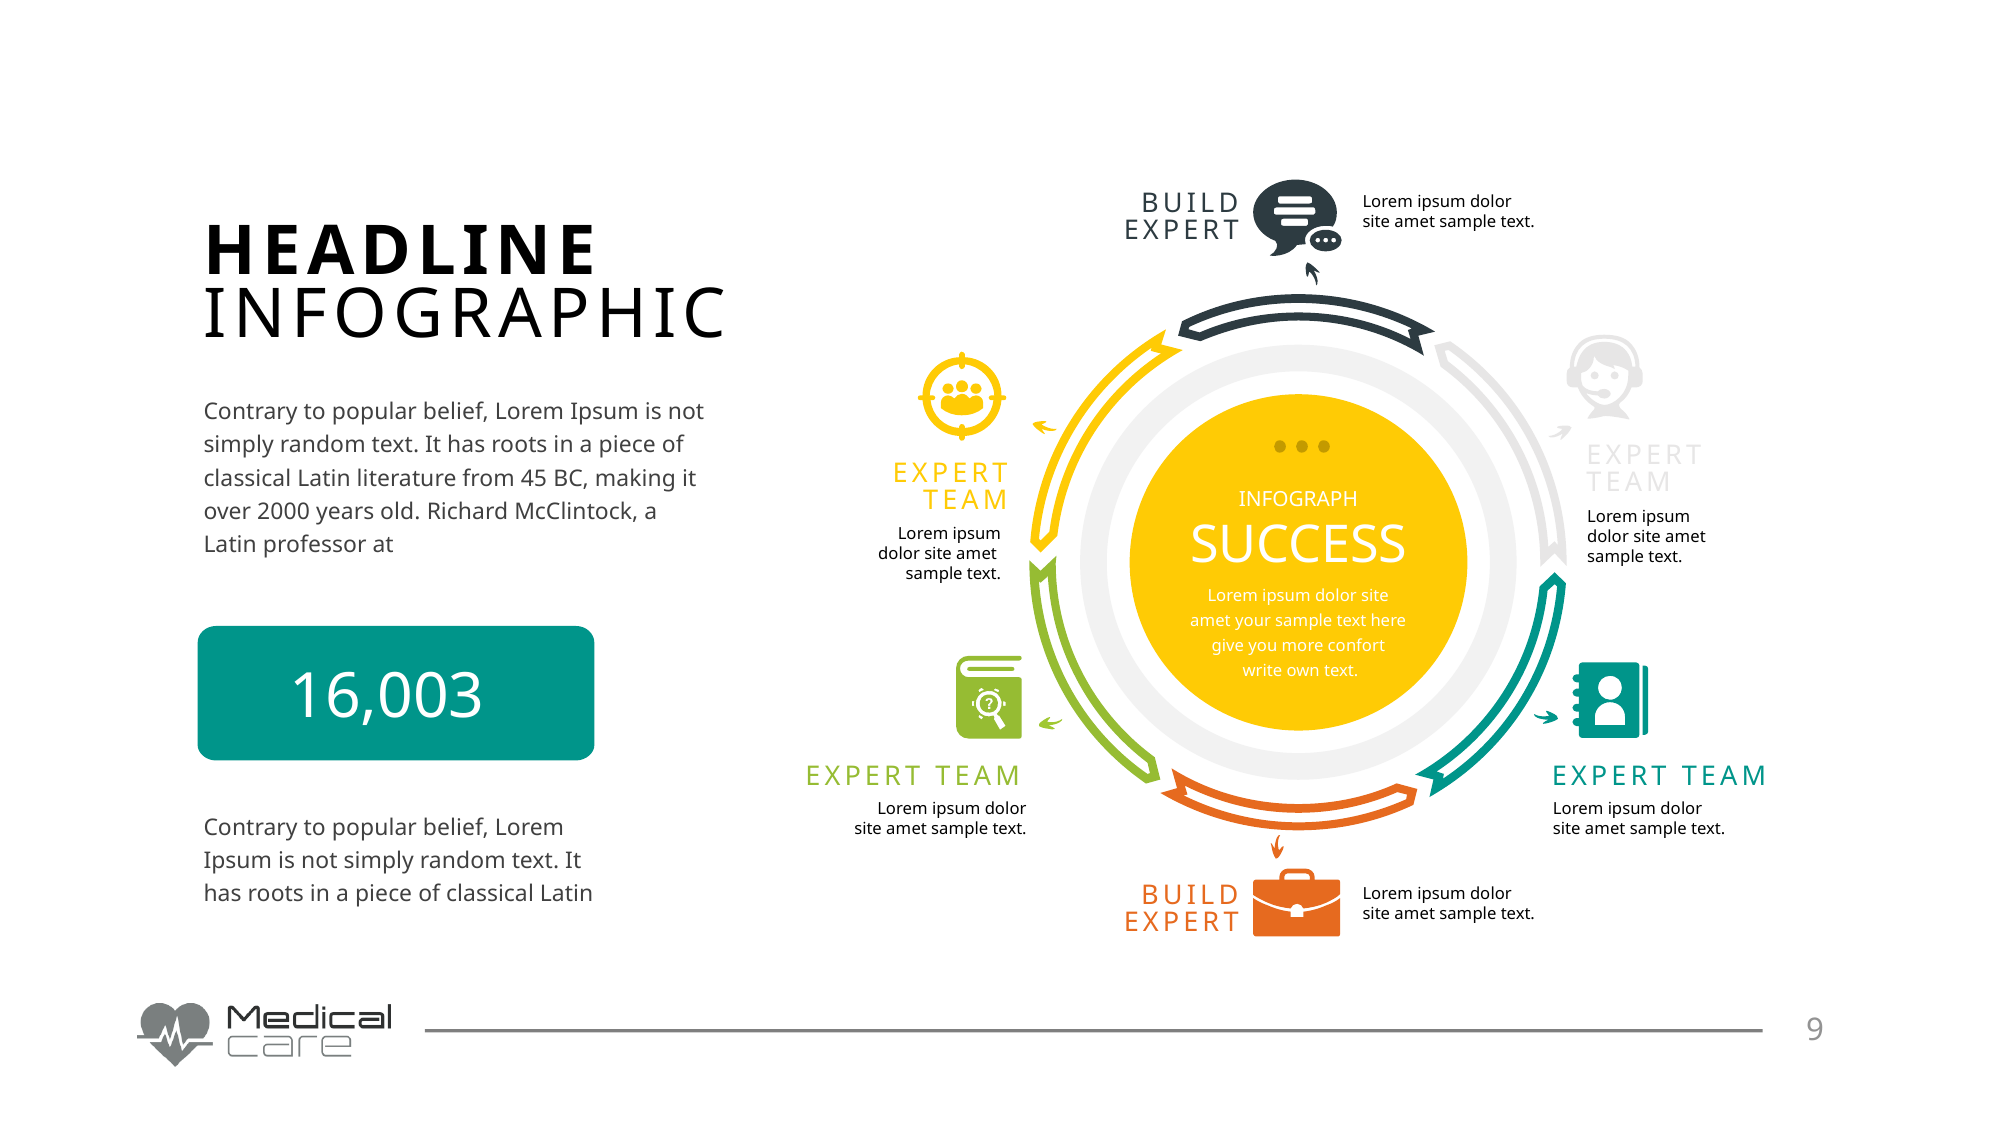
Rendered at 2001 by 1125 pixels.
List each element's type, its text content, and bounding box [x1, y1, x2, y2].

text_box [188, 179, 1812, 946]
slide_number 9 [1767, 983, 1863, 1079]
